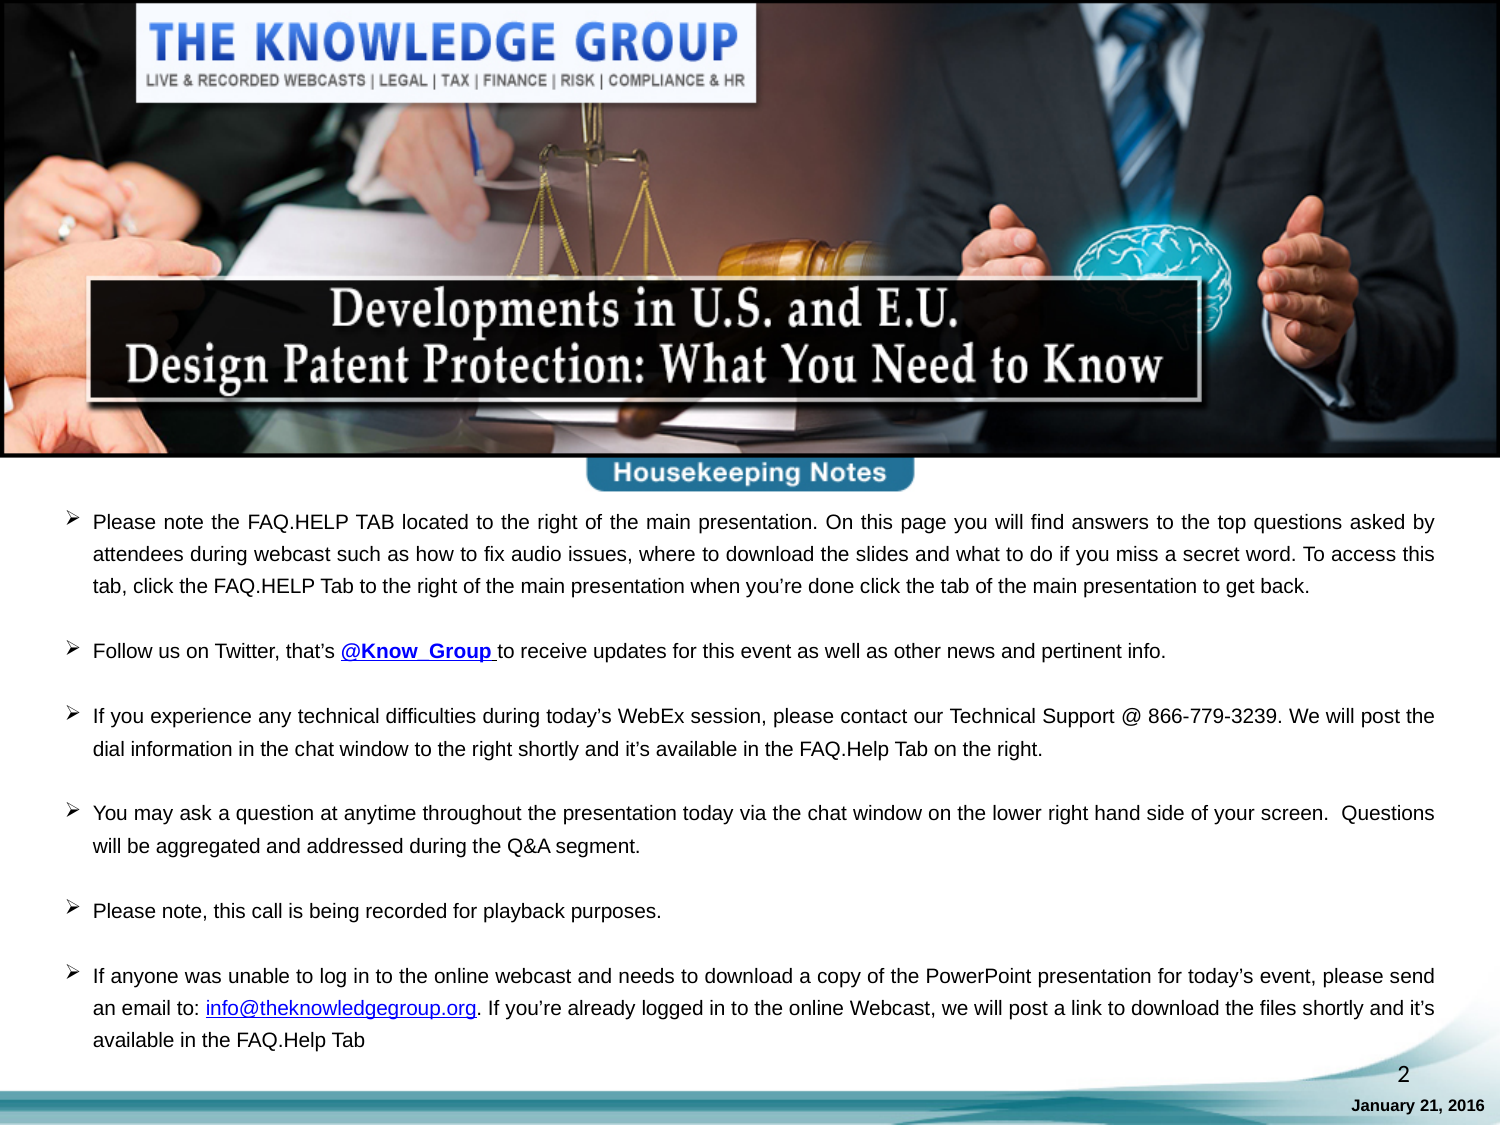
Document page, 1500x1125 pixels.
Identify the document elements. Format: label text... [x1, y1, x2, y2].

text_box Please note the FAQ.HELP TAB located to the right of the main presentation. On this page you will find answers to the top questions asked by attendees during webcast such as how to fix audio issues, where to download the slides and what to do if you miss a secret word. To access this tab, click the FAQ.HELP Tab to the right of the main presentation when you’re done click the tab of the main presentation to get back. Follow us on Twitter, that’s @Know_Group to receive updates for this event as well as other news and pertinent info. If you experience any technical difficulties during today’s WebEx session, please contact our Technical Support @ 866-779-3239. We will post the dial information in the chat window to the right shortly and it’s available in the FAQ.Help Tab on the right. You may ask a question at anytime throughout the presentation today via the chat window on the lower right hand side of your screen. Questions will be aggregated and addressed during the Q&A segment. Please note, this call is being recorded for playback purposes. If anyone was unable to log in to the online webcast and needs to download a copy of the PowerPoint presentation for today’s event, please send an email to: info@theknowledgegroup.org. If you’re already logged in to the online Webcast, we will post a link to download the files shortly and it’s available in the FAQ.Help Tab [50, 436, 1450, 1125]
picture [0, 0, 1500, 1125]
text_box January 21, 2016 [1450, 1087, 1500, 1123]
